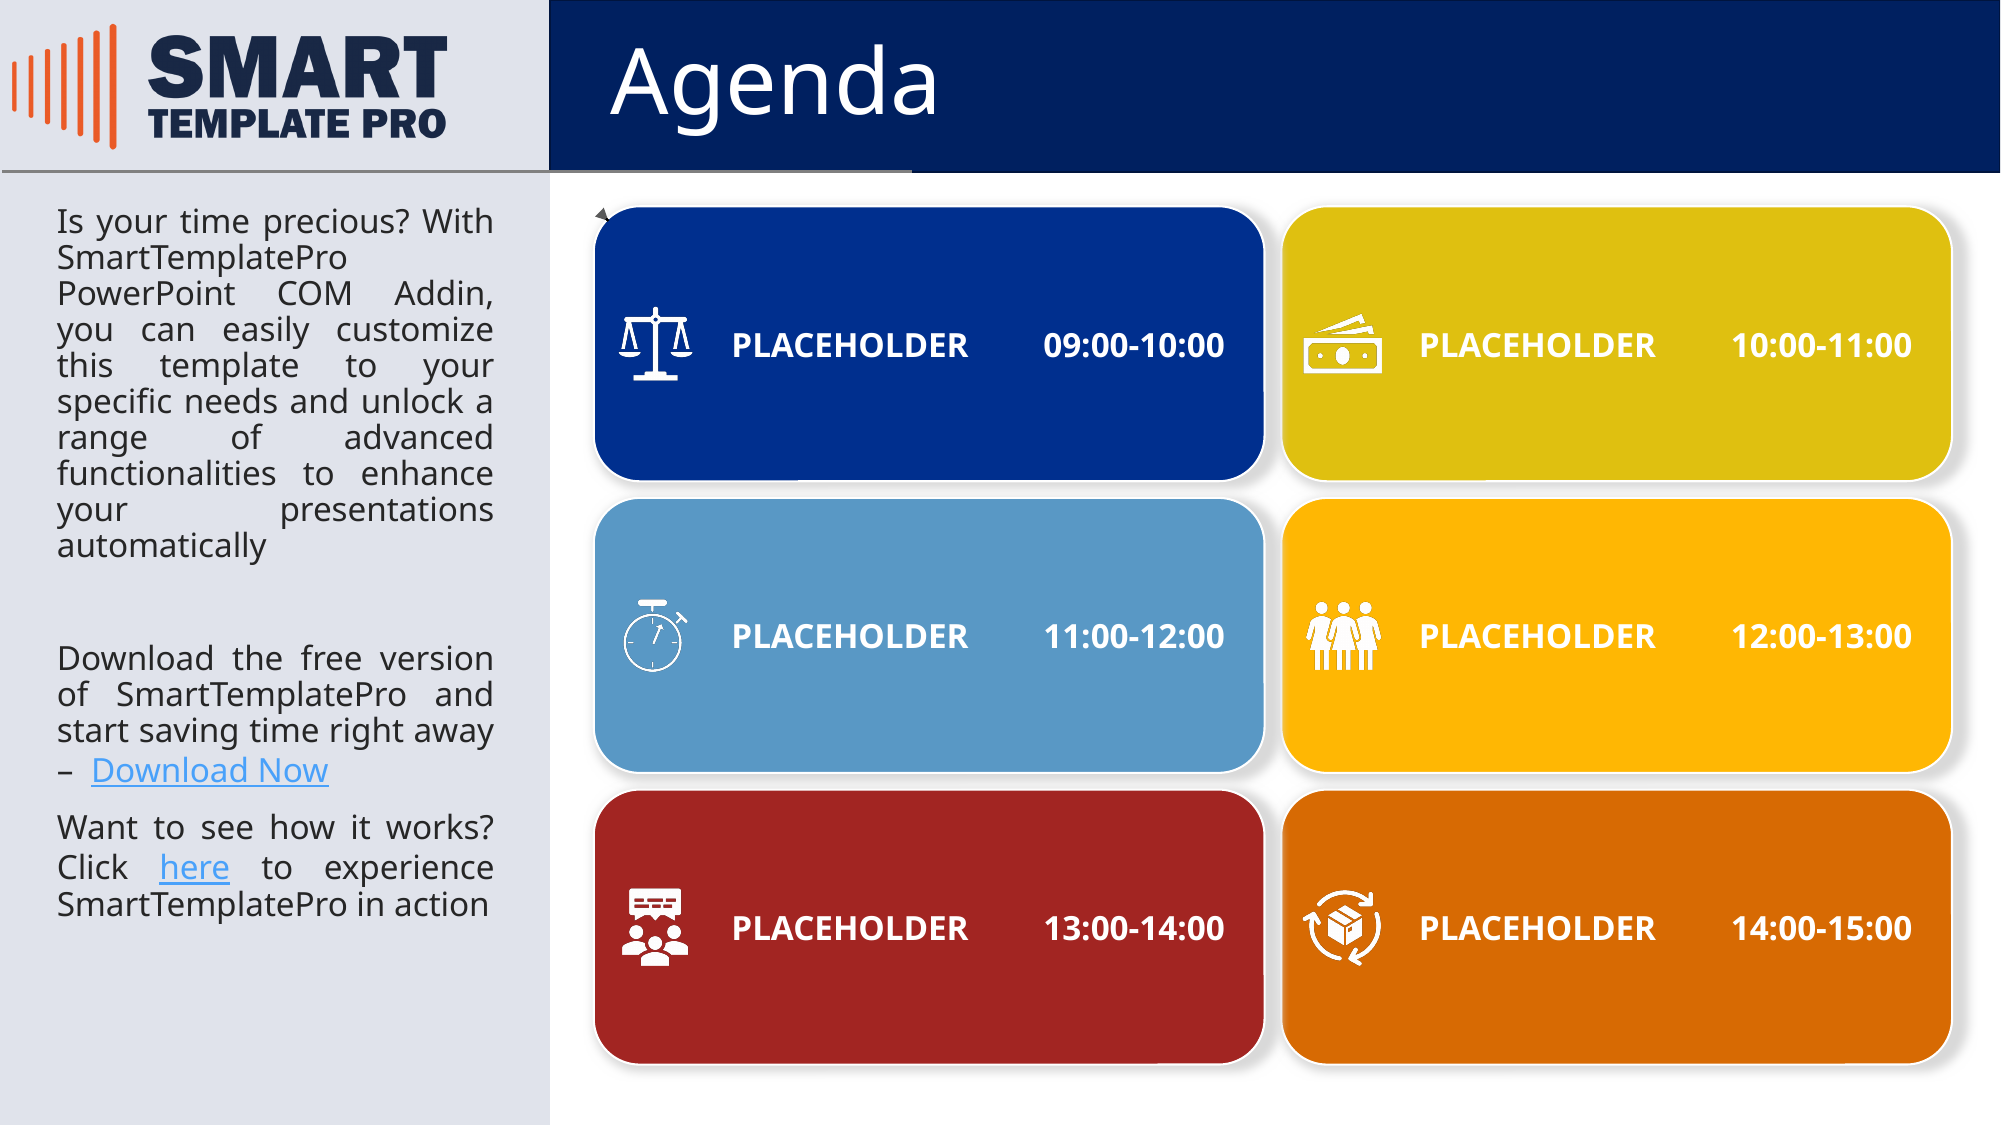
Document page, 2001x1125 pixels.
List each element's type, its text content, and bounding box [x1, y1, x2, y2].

picture [0, 13, 459, 158]
text_box Agenda [595, 4, 1999, 165]
text_box Is your time precious? With SmartTemplatePro PowerPoint COM Addin, you can easily customize this template to your specific needs and unlock a range of advanced functionalities to enhance your presentations automatically Download the free version of SmartTemplatePro and start saving time right away – Download Now Want to see how it works? Click here to experience SmartTemplatePro in action [41, 197, 510, 1065]
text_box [574, 187, 1971, 1084]
